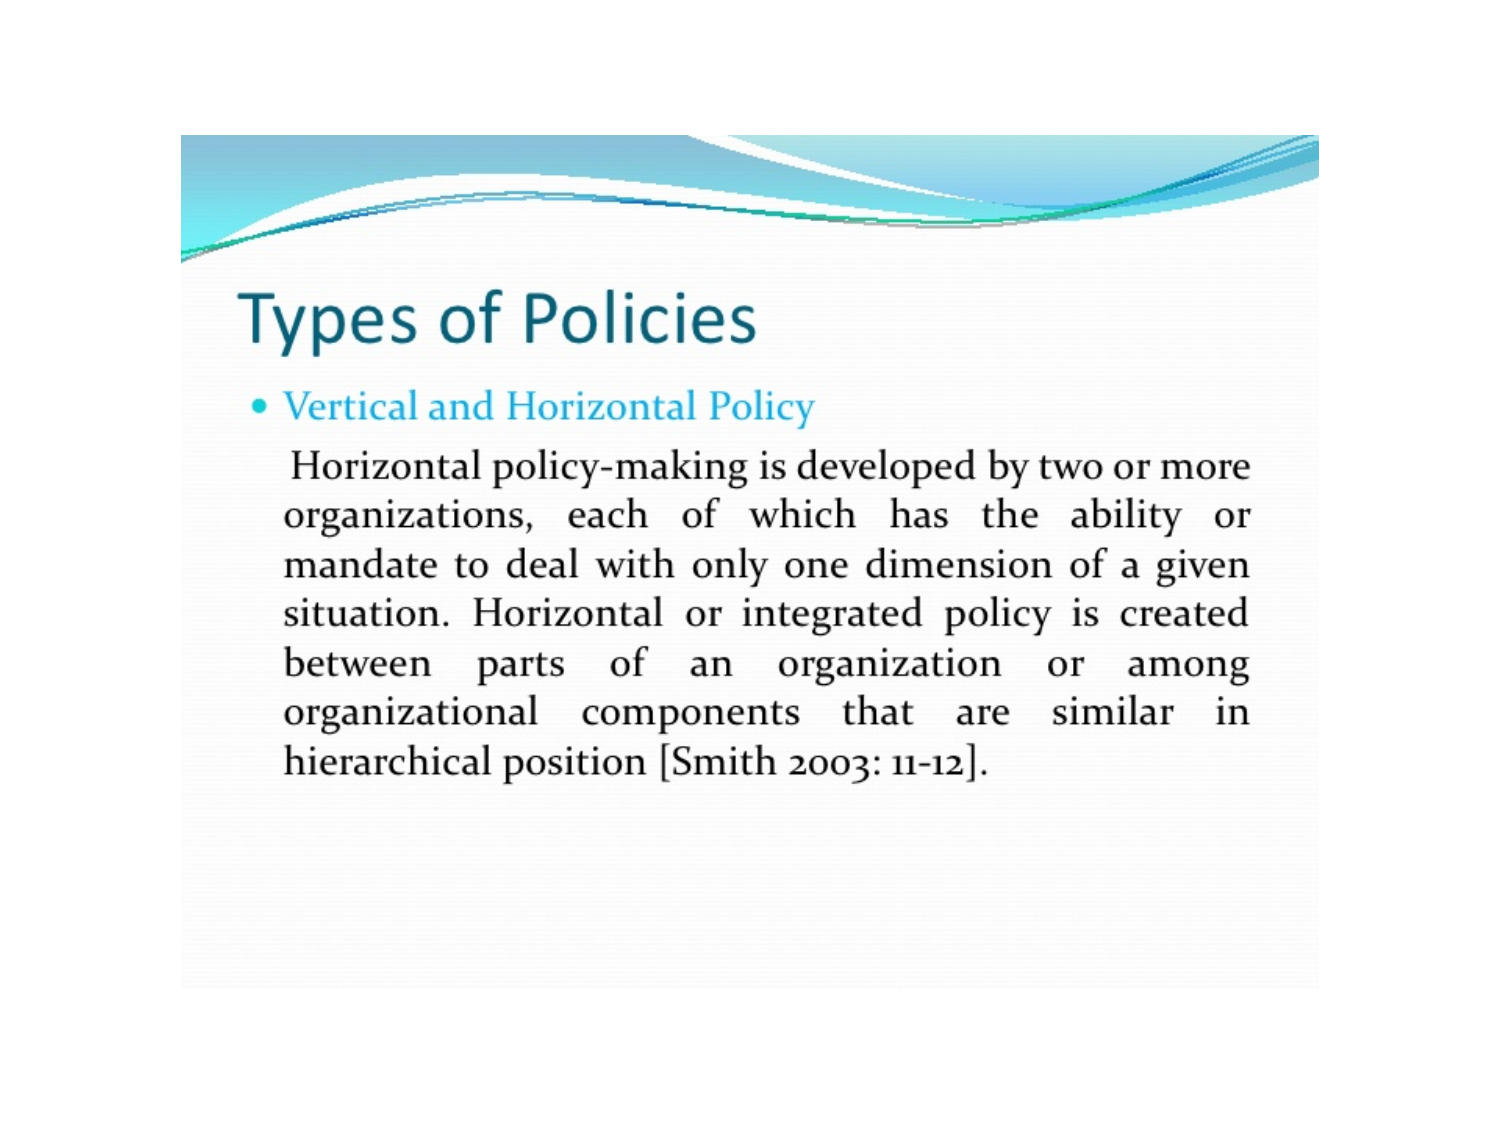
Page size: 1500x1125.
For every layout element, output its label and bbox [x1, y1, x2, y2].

picture [180, 135, 1319, 990]
